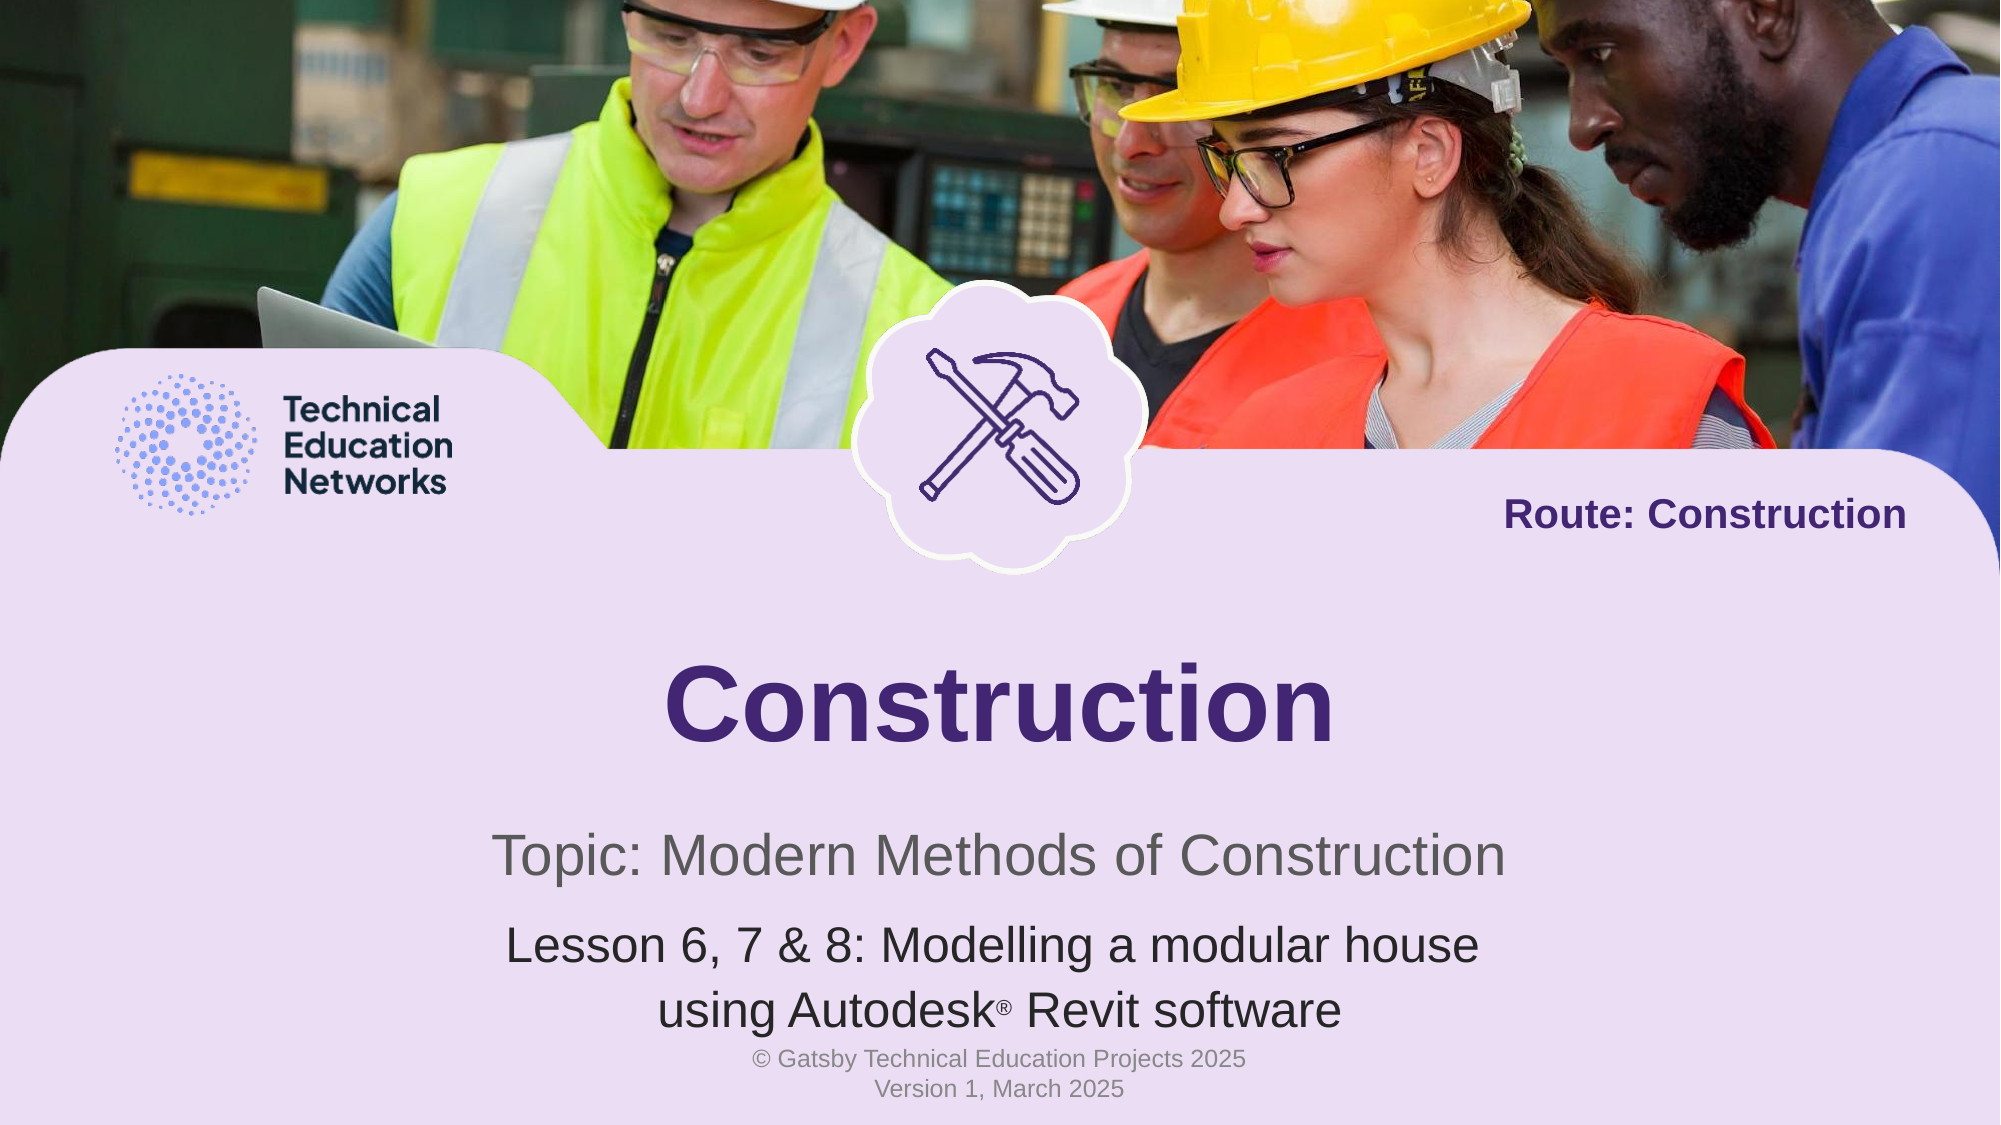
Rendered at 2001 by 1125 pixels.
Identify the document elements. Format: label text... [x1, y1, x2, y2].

subtitle Topic: Modern Methods of Construction [249, 804, 1750, 900]
list Route: Construction [999, 475, 1923, 563]
picture [0, 0, 2000, 1125]
list Lesson 6, 7 & 8: Modelling a modular house using Autodesk® Revit software [249, 900, 1750, 998]
title Construction [249, 629, 1750, 773]
